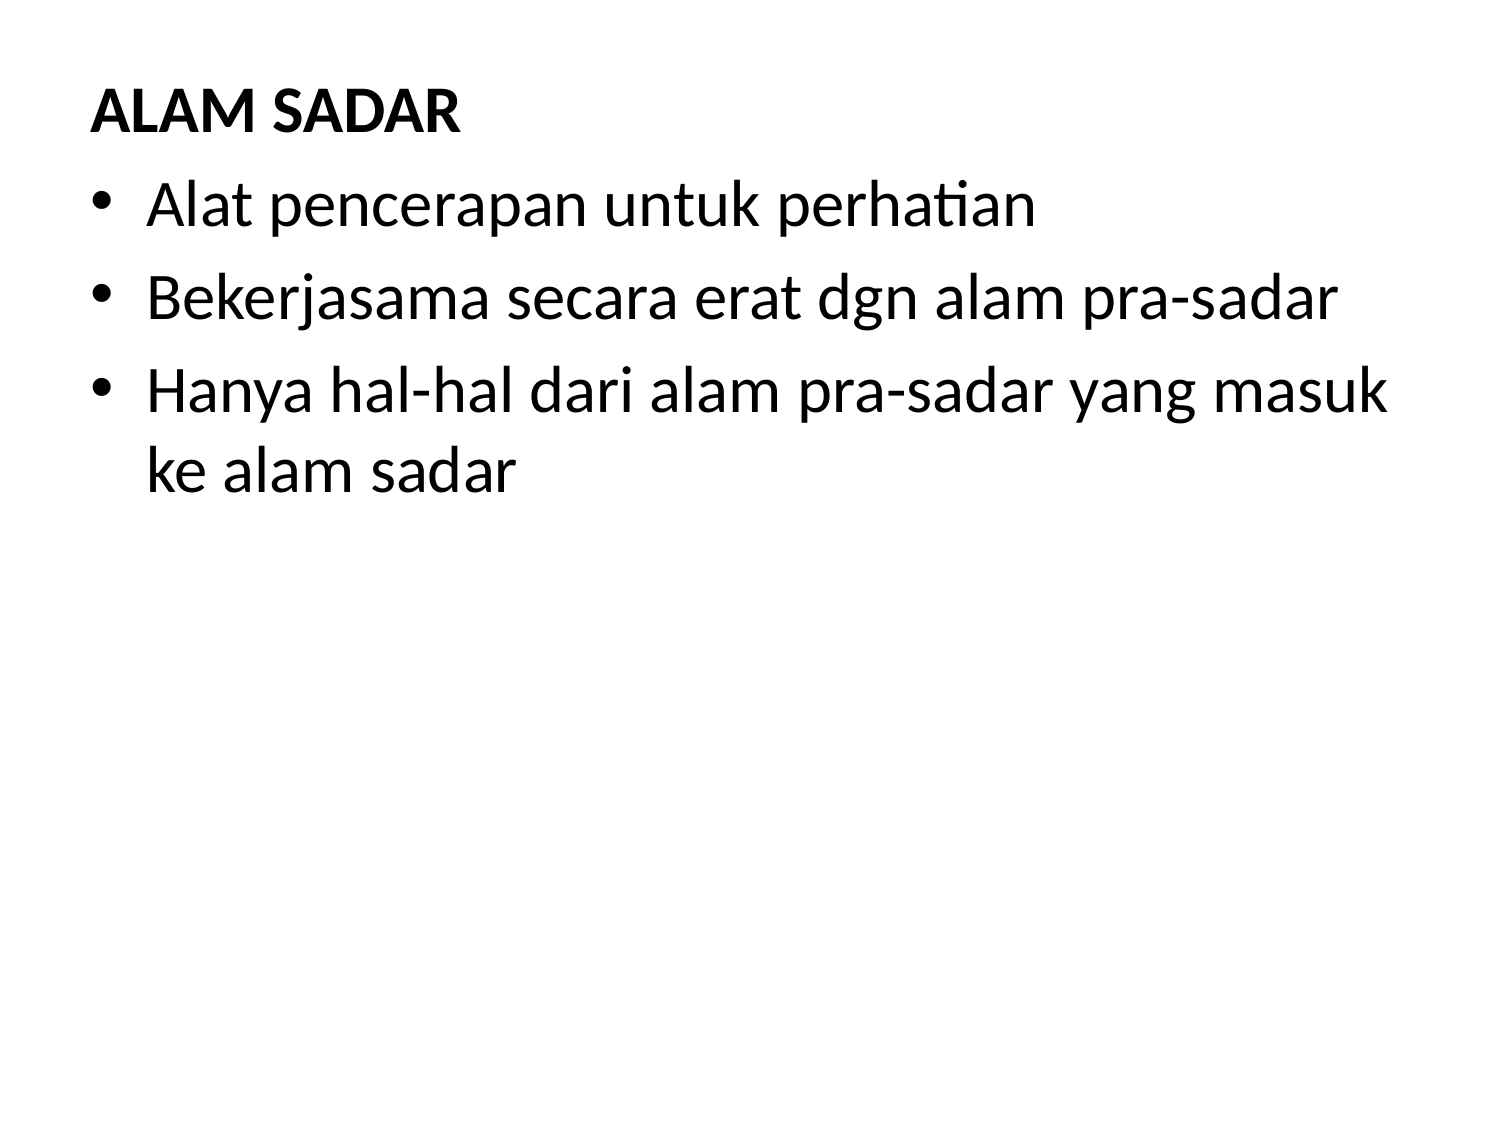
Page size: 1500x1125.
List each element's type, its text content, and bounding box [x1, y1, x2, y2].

list ALAM SADAR Alat pencerapan untuk perhatian Bekerjasama secara erat dgn alam pra-sadar Hanya hal-hal dari alam pra-sadar yang masuk ke alam sadar [75, 58, 1425, 1067]
